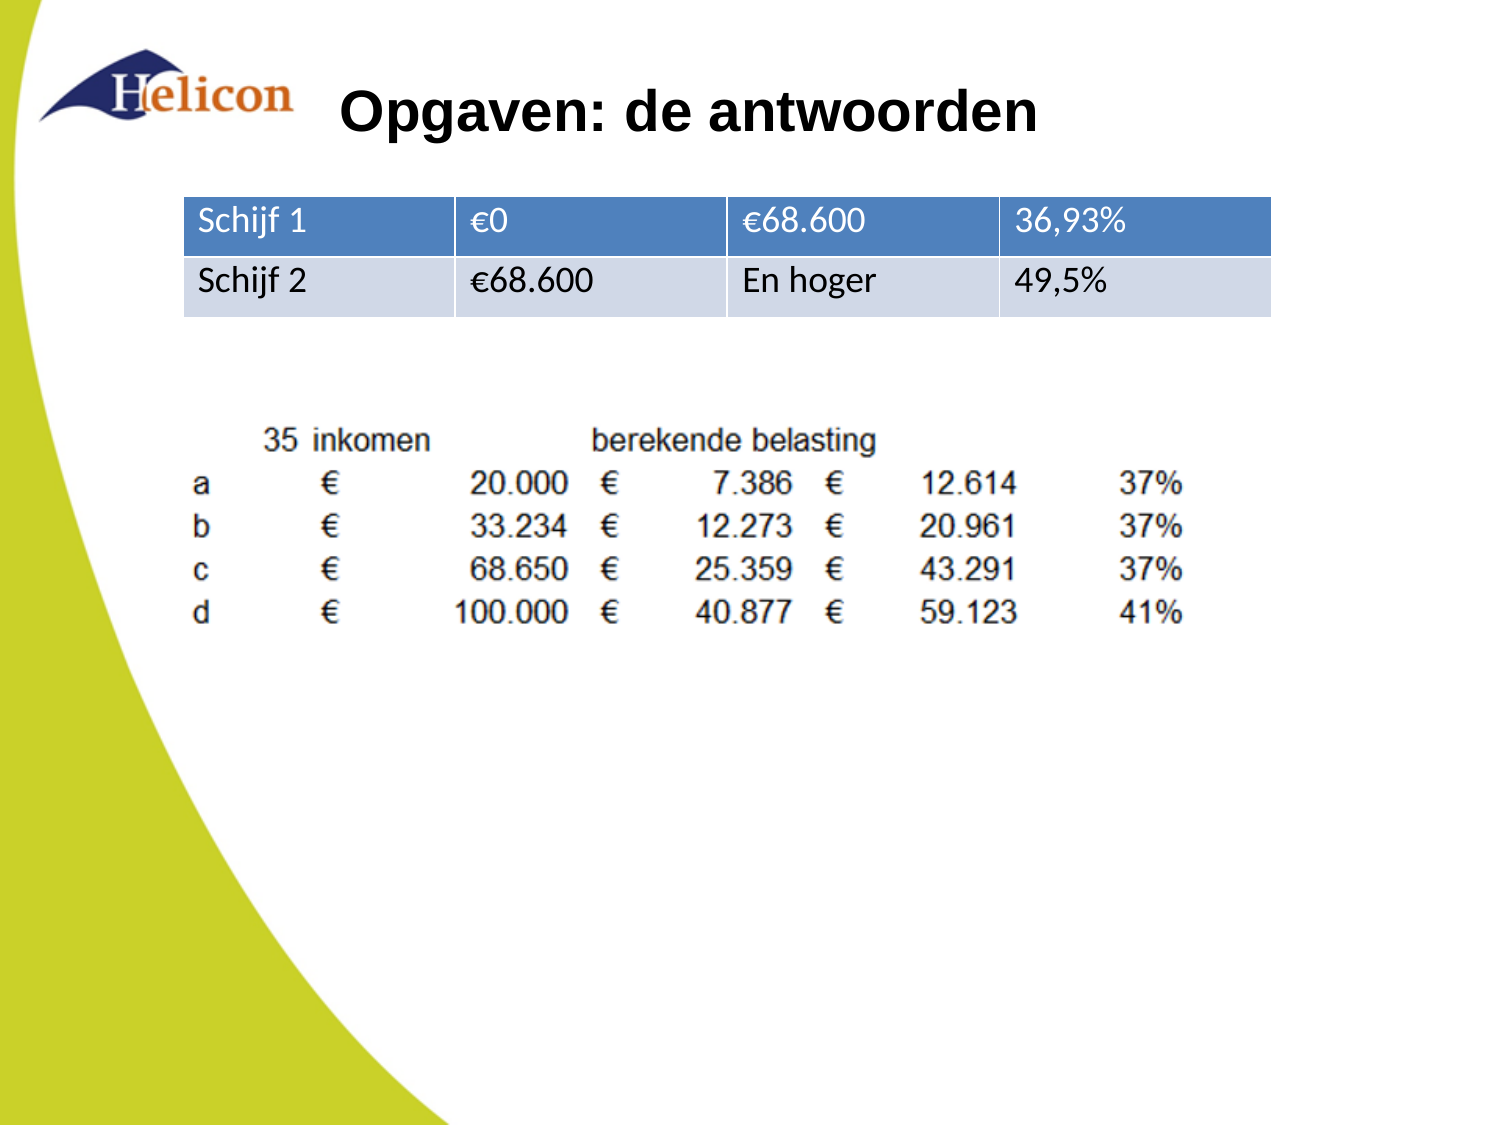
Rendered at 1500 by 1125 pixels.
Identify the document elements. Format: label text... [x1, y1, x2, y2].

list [159, 396, 1218, 677]
table_header €68.600 [728, 197, 999, 256]
table_header Schijf 1 [184, 197, 454, 256]
table_header 36,93% [1000, 197, 1271, 256]
table_cell En hoger [728, 258, 999, 317]
table_header €0 [456, 197, 726, 256]
table_cell 49,5% [1000, 258, 1271, 317]
title Opgaven: de antwoorden [324, 54, 1415, 161]
picture [0, 0, 1500, 1125]
table_cell €68.600 [456, 258, 726, 317]
table_cell Schijf 2 [184, 258, 454, 317]
